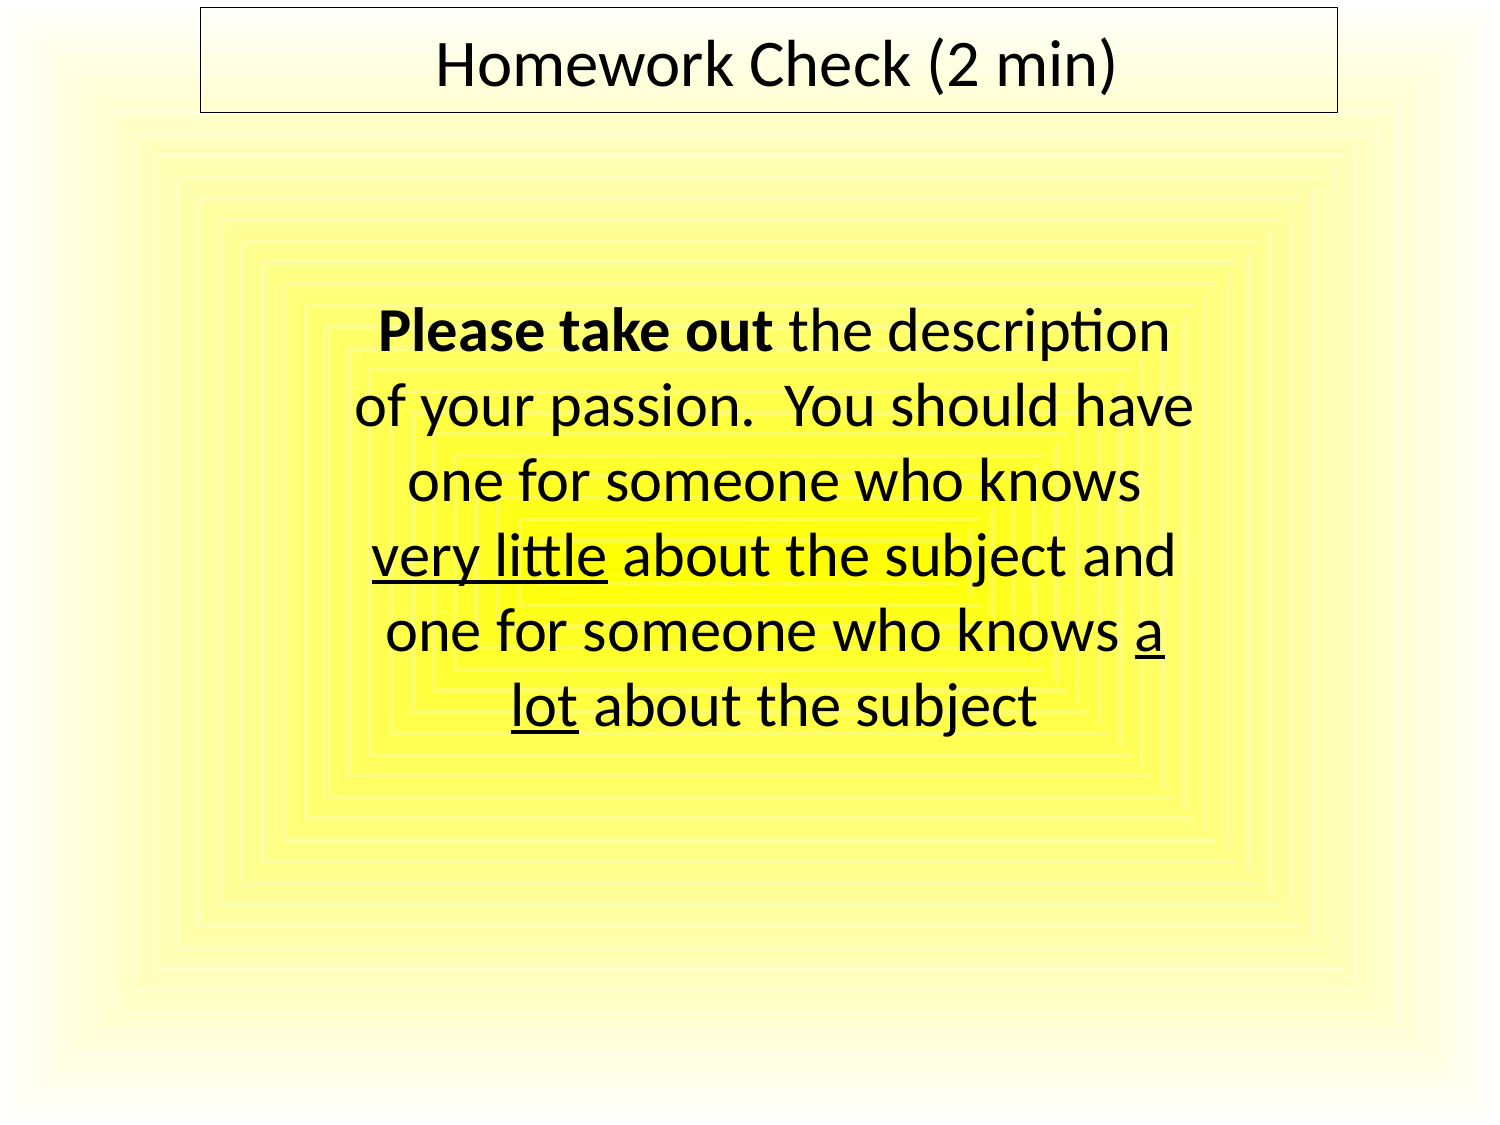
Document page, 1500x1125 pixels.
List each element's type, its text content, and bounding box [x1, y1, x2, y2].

title Homework Check (2 min) [200, 7, 1338, 113]
text_box Please take out the description of your passion. You should have one for someone who knows very little about the subject and one for someone who knows a lot about the subject [337, 281, 1213, 747]
